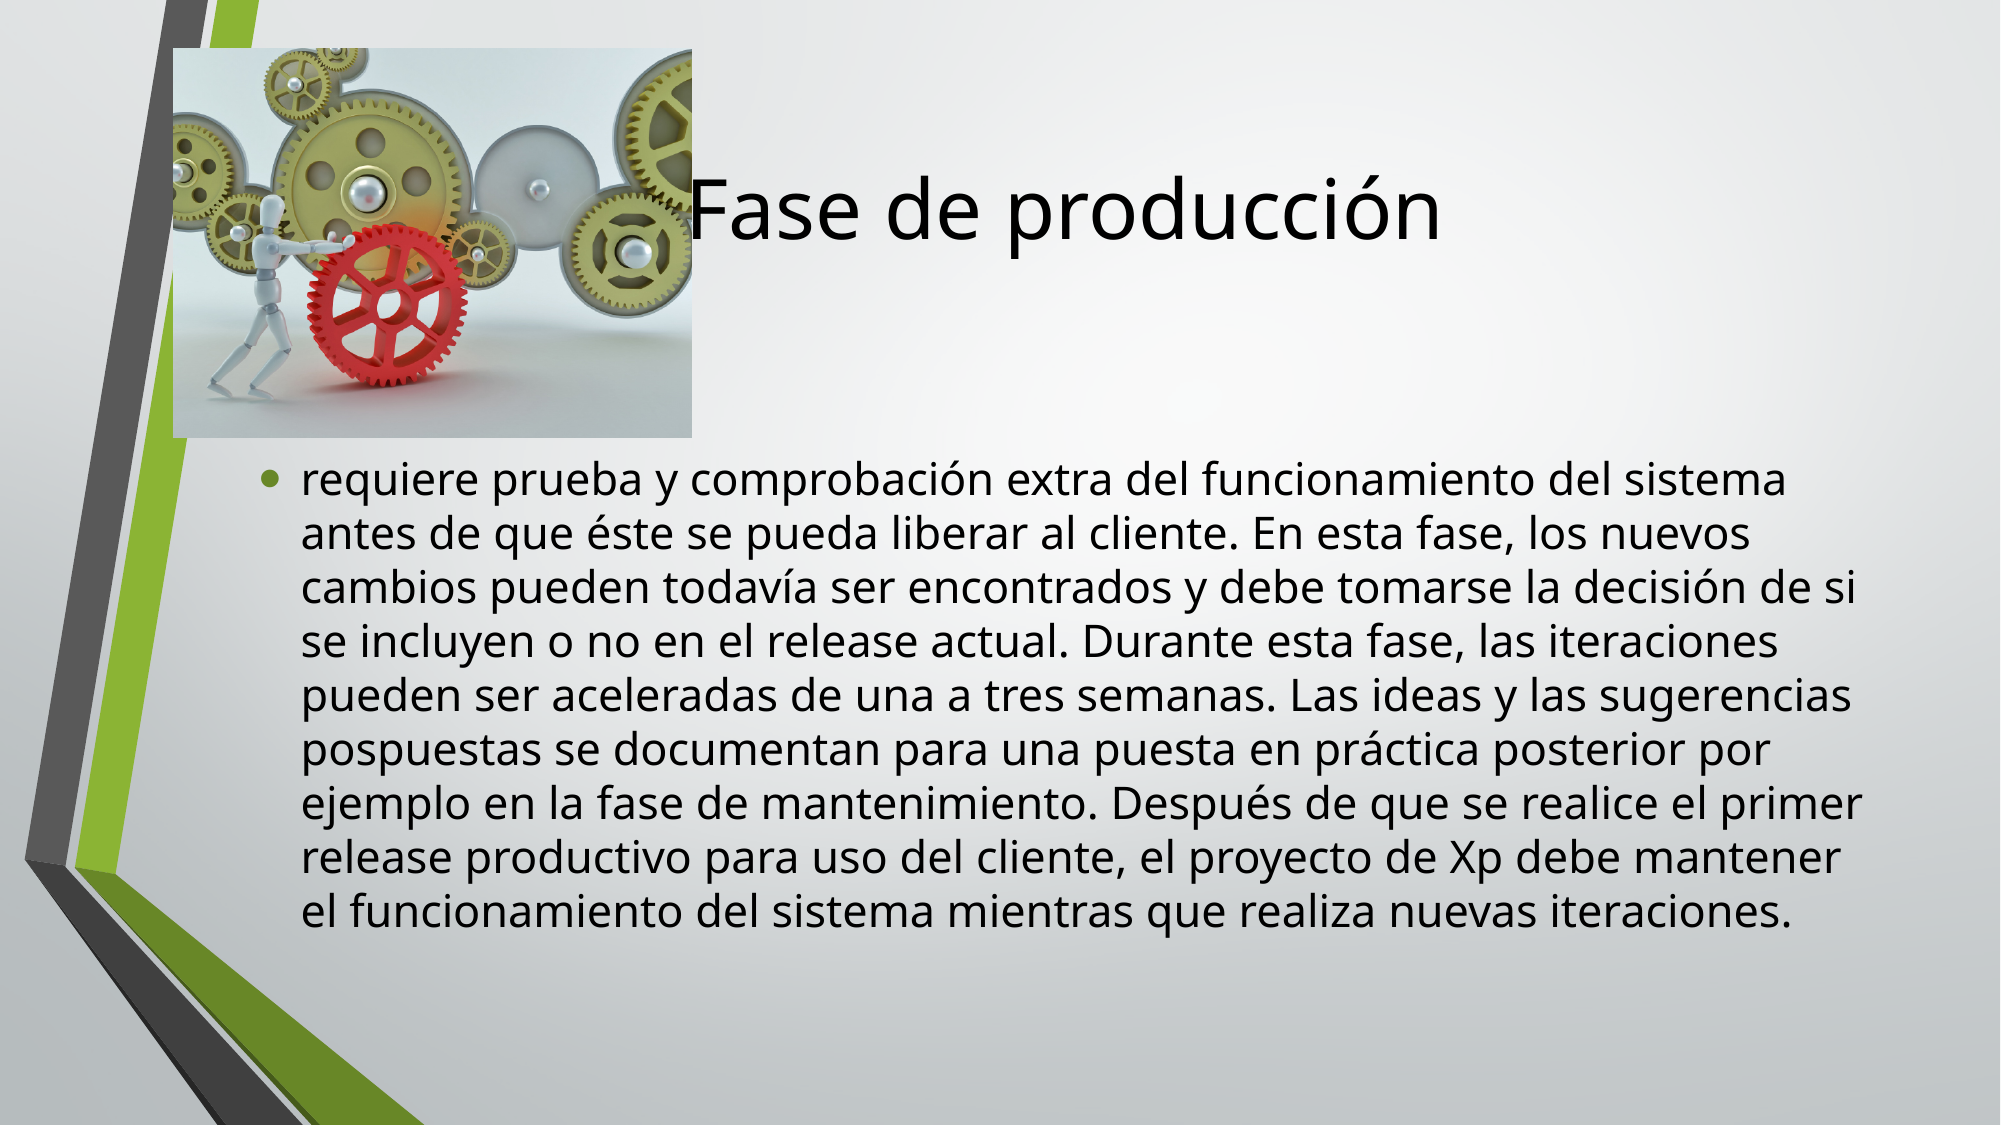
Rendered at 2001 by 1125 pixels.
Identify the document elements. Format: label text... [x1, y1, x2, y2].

list requiere prueba y comprobación extra del funcionamiento del sistema antes de que éste se pueda liberar al cliente. En esta fase, los nuevos cambios pueden todavía ser encontrados y debe tomarse la decisión de si se incluyen o no en el release actual. Durante esta fase, las iteraciones pueden ser aceleradas de una a tres semanas. Las ideas y las sugerencias pospuestas se documentan para una puesta en práctica posterior por ejemplo en la fase de mantenimiento. Después de que se realice el primer release productivo para uso del cliente, el proyecto de Xp debe mantener el funcionamiento del sistema mientras que realiza nuevas iteraciones. [243, 437, 1887, 950]
picture [173, 48, 692, 438]
title Fase de producción [692, 112, 1887, 400]
